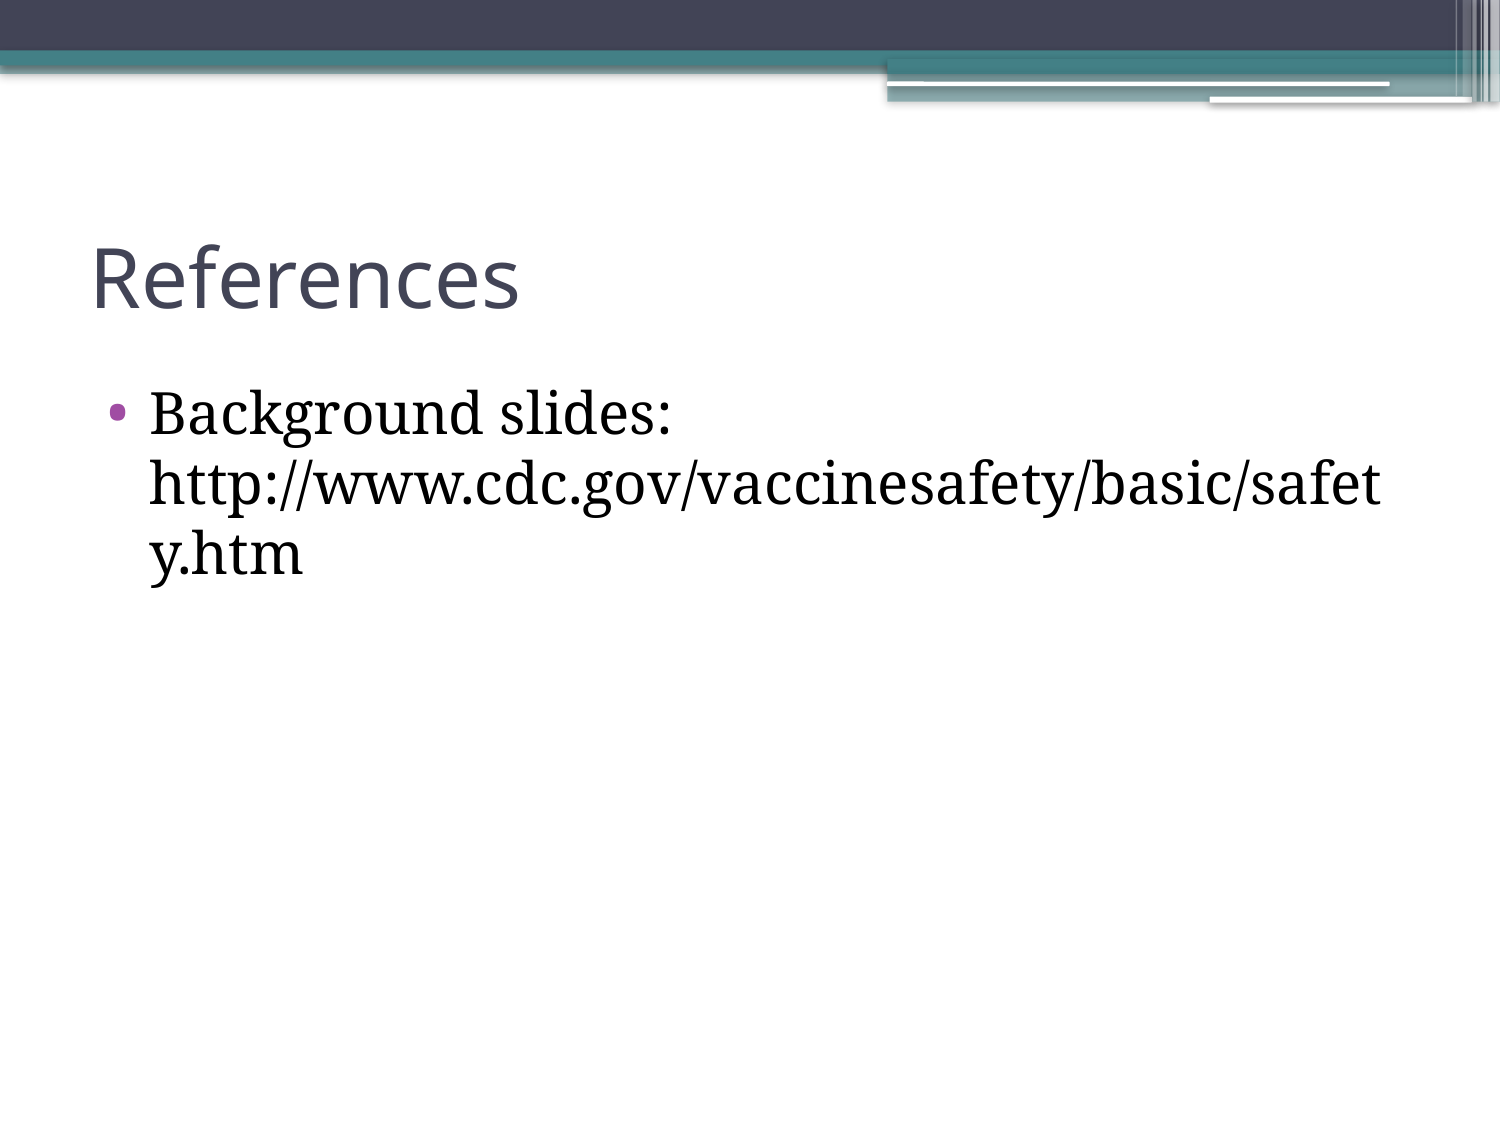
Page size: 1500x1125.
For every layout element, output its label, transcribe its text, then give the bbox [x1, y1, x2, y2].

title References [75, 187, 1425, 363]
list Background slides: http://www.cdc.gov/vaccinesafety/basic/safety.htm [75, 368, 1425, 1079]
